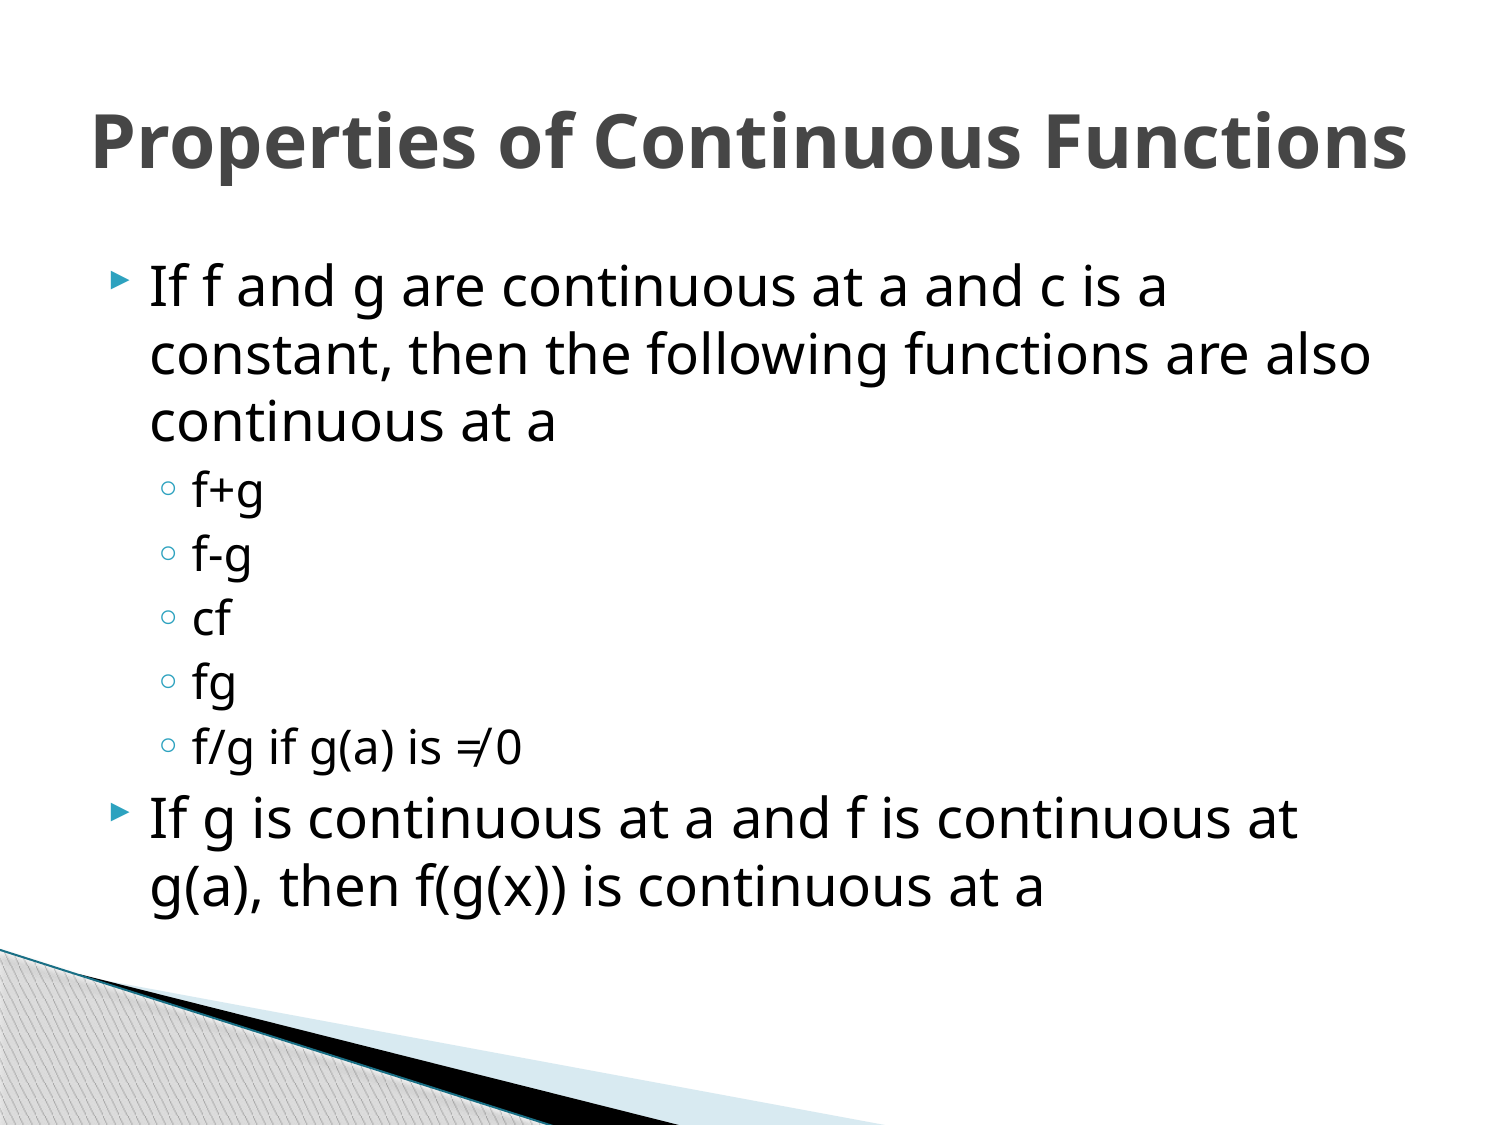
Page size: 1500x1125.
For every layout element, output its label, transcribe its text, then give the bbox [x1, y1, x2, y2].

list If f and g are continuous at a and c is a constant, then the following functions are also continuous at a f+g f-g cf fg f/g if g(a) is ≠ 0 If g is continuous at a and f is continuous at g(a), then f(g(x)) is continuous at a [75, 243, 1425, 986]
title Properties of Continuous Functions [75, 45, 1425, 233]
